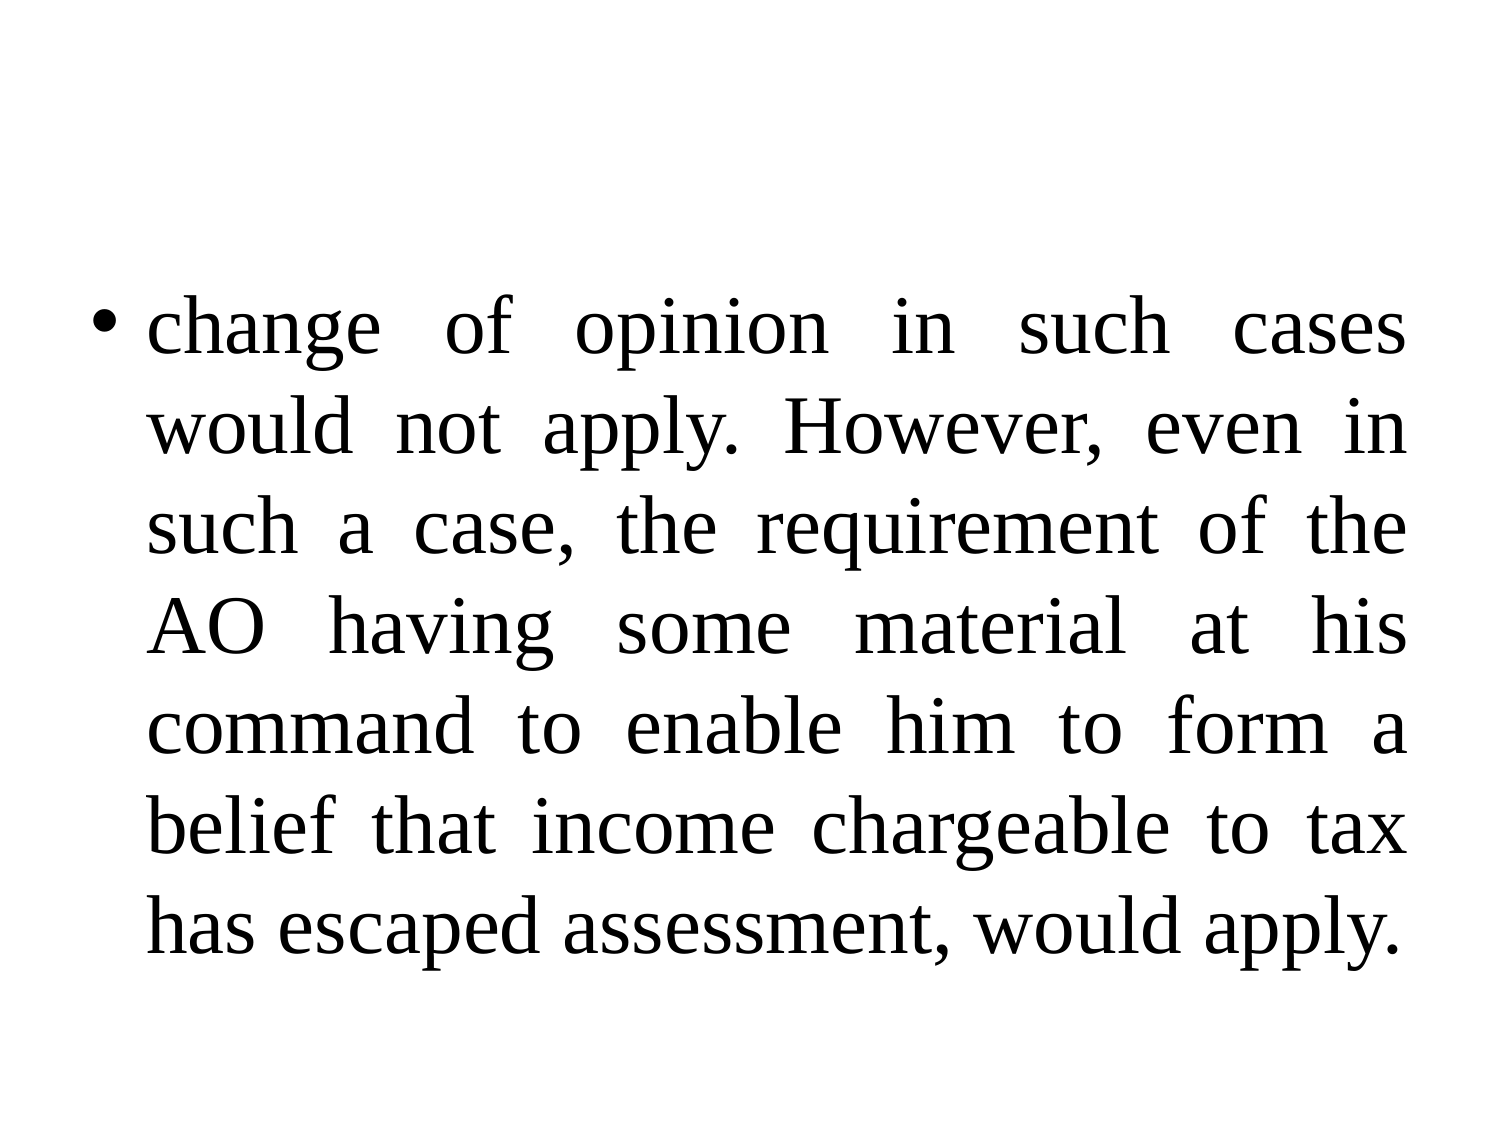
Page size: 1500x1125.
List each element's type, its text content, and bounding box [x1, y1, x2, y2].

list change of opinion in such cases would not apply. However, even in such a case, the requirement of the AO having some material at his command to enable him to form a belief that income chargeable to tax has escaped assessment, would apply. [75, 262, 1425, 1005]
